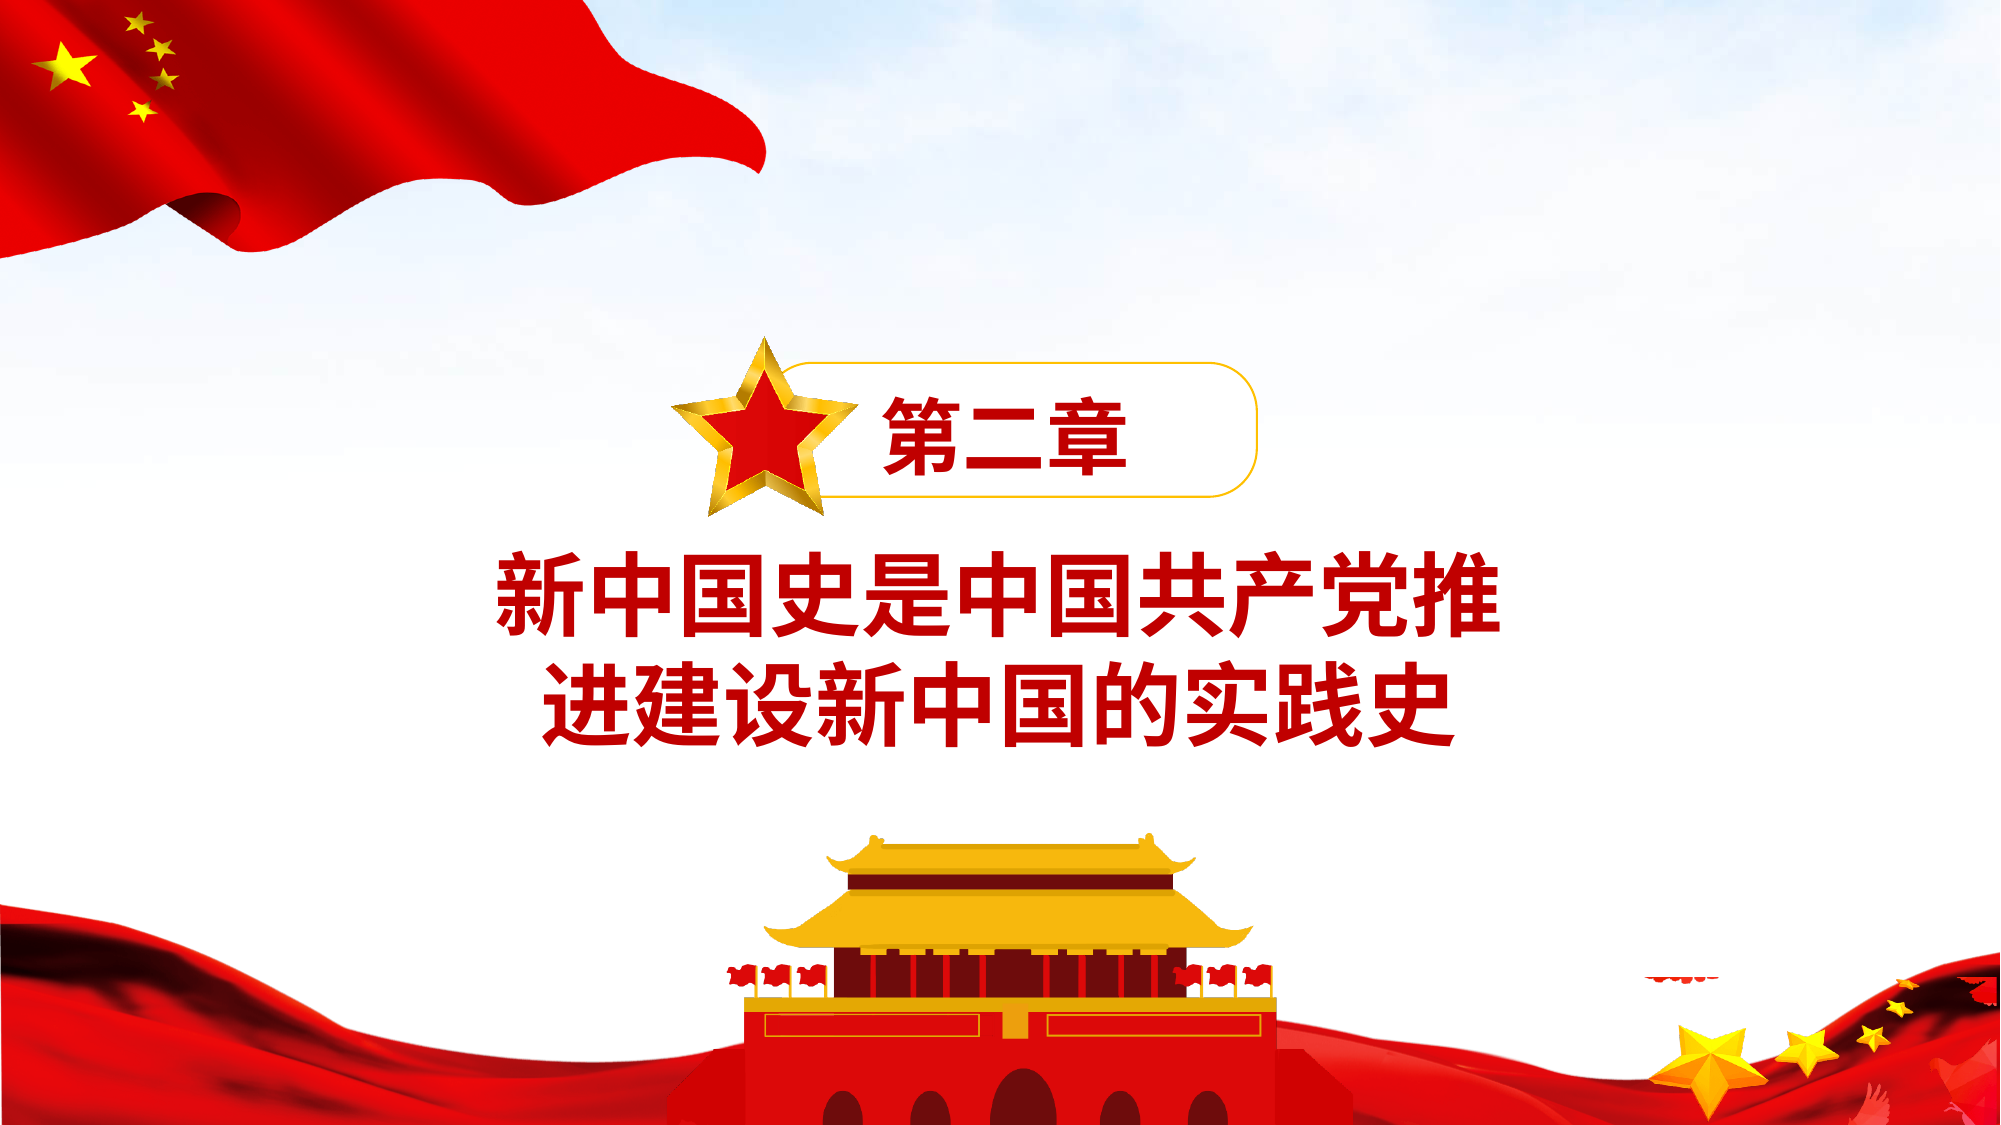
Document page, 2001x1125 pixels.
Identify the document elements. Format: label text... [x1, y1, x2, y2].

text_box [876, 362, 1378, 497]
text_box 新中国史是中国共产党推进建设新中国的实践史 [450, 530, 1548, 765]
picture [0, 0, 2000, 1125]
